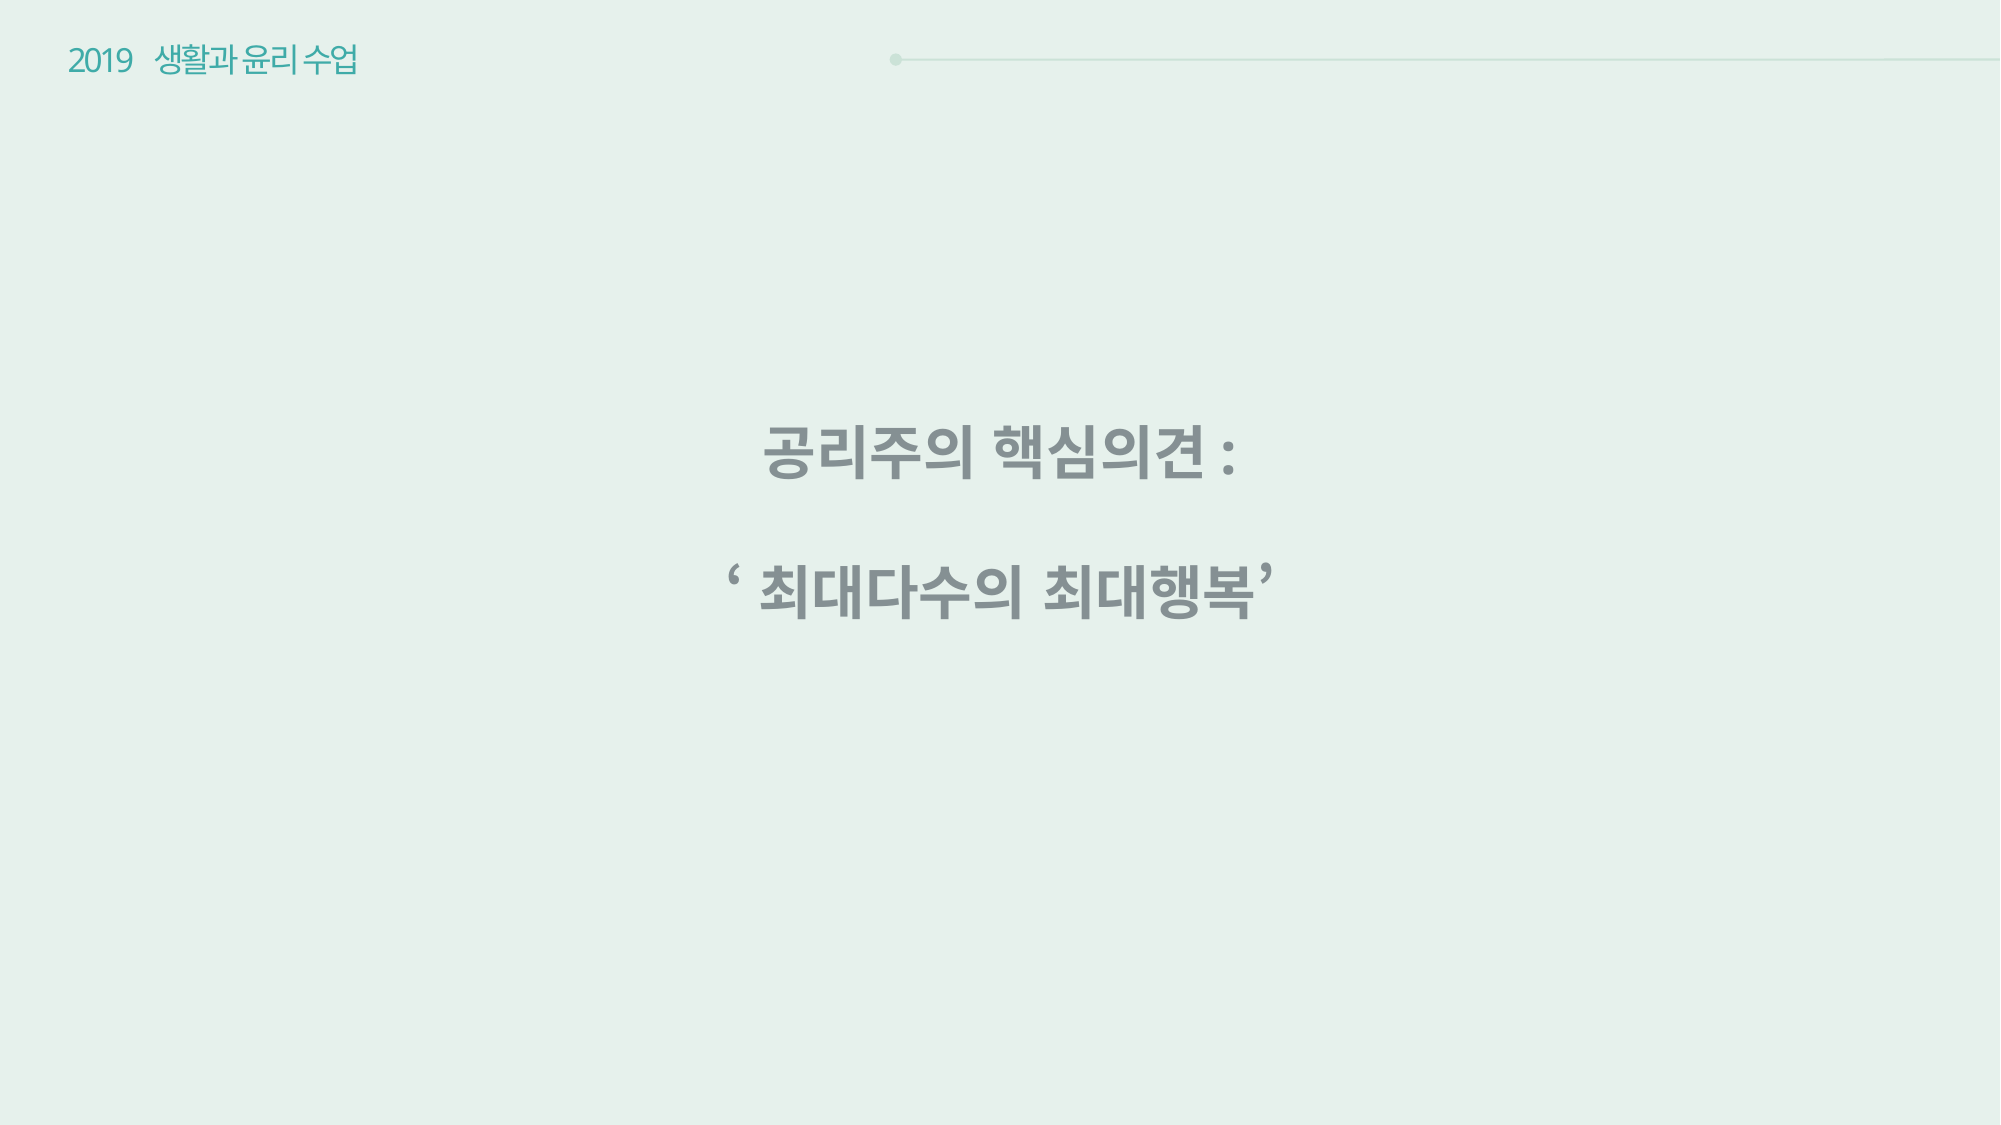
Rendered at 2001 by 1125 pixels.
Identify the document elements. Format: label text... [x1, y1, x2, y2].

text_box 2019 생활과 윤리 수업 [52, 24, 949, 95]
text_box 공리주의 핵심의견: ‘최대다수의 최대행복’ [710, 408, 1290, 704]
